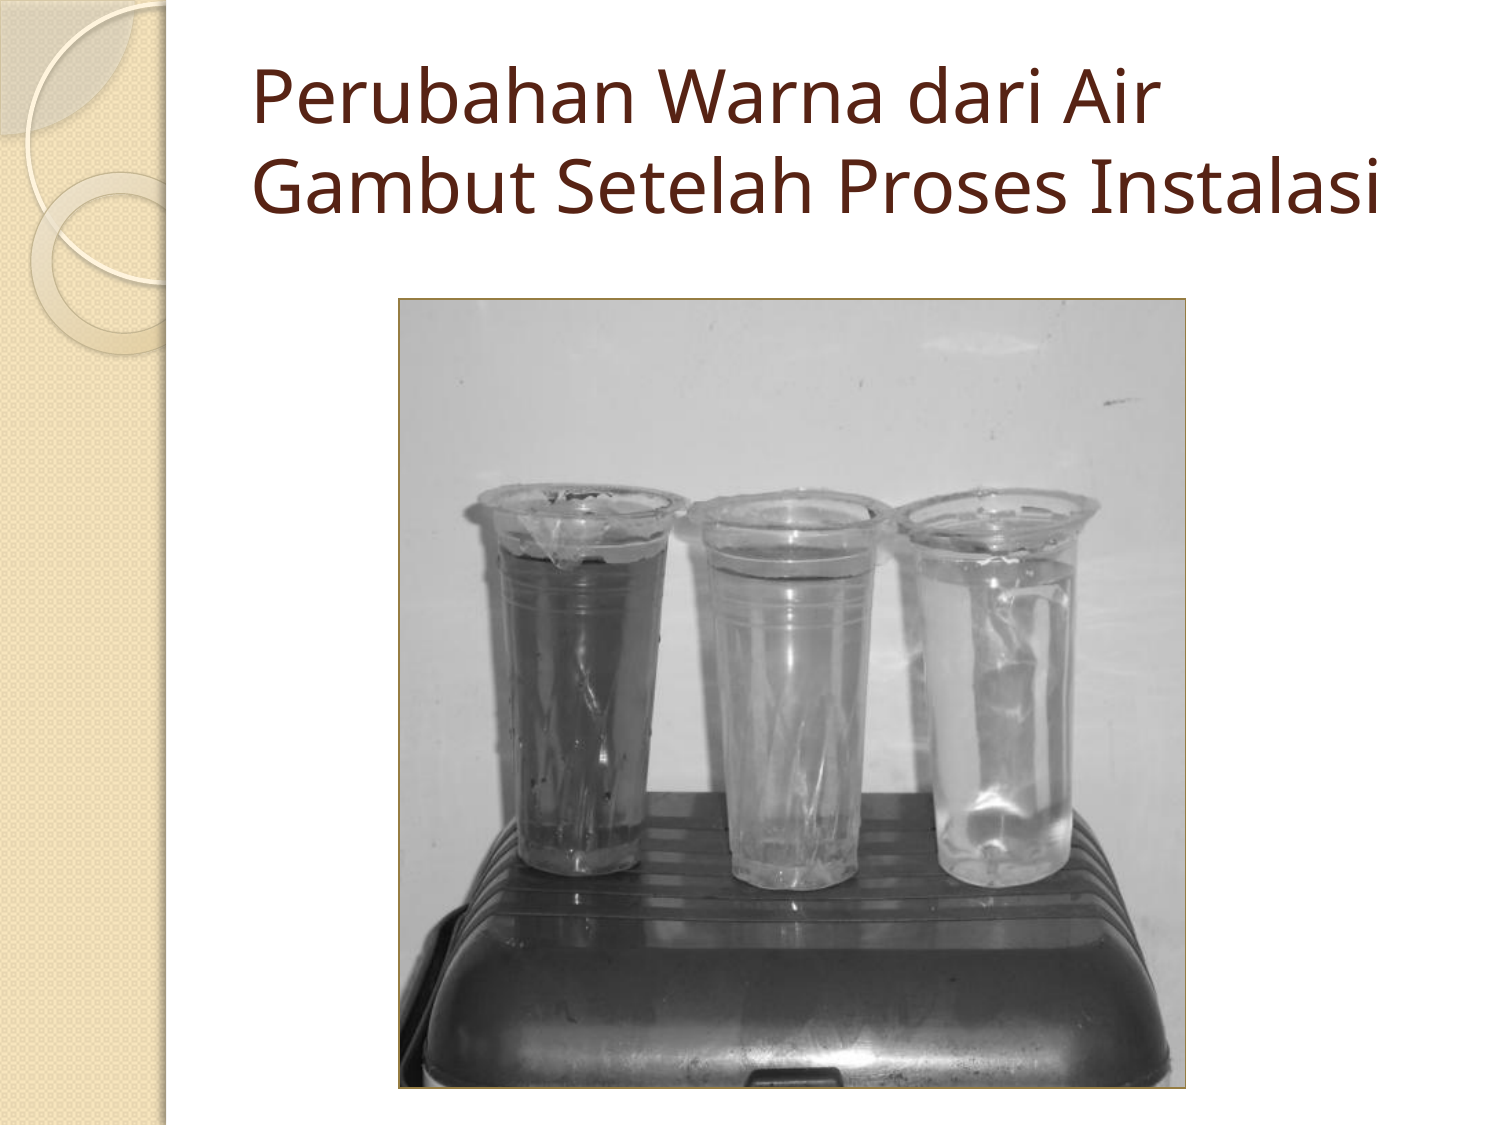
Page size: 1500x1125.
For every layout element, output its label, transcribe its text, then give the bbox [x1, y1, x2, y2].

title Perubahan Warna dari Air Gambut Setelah Proses Instalasi [235, 45, 1466, 233]
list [399, 299, 1185, 1088]
